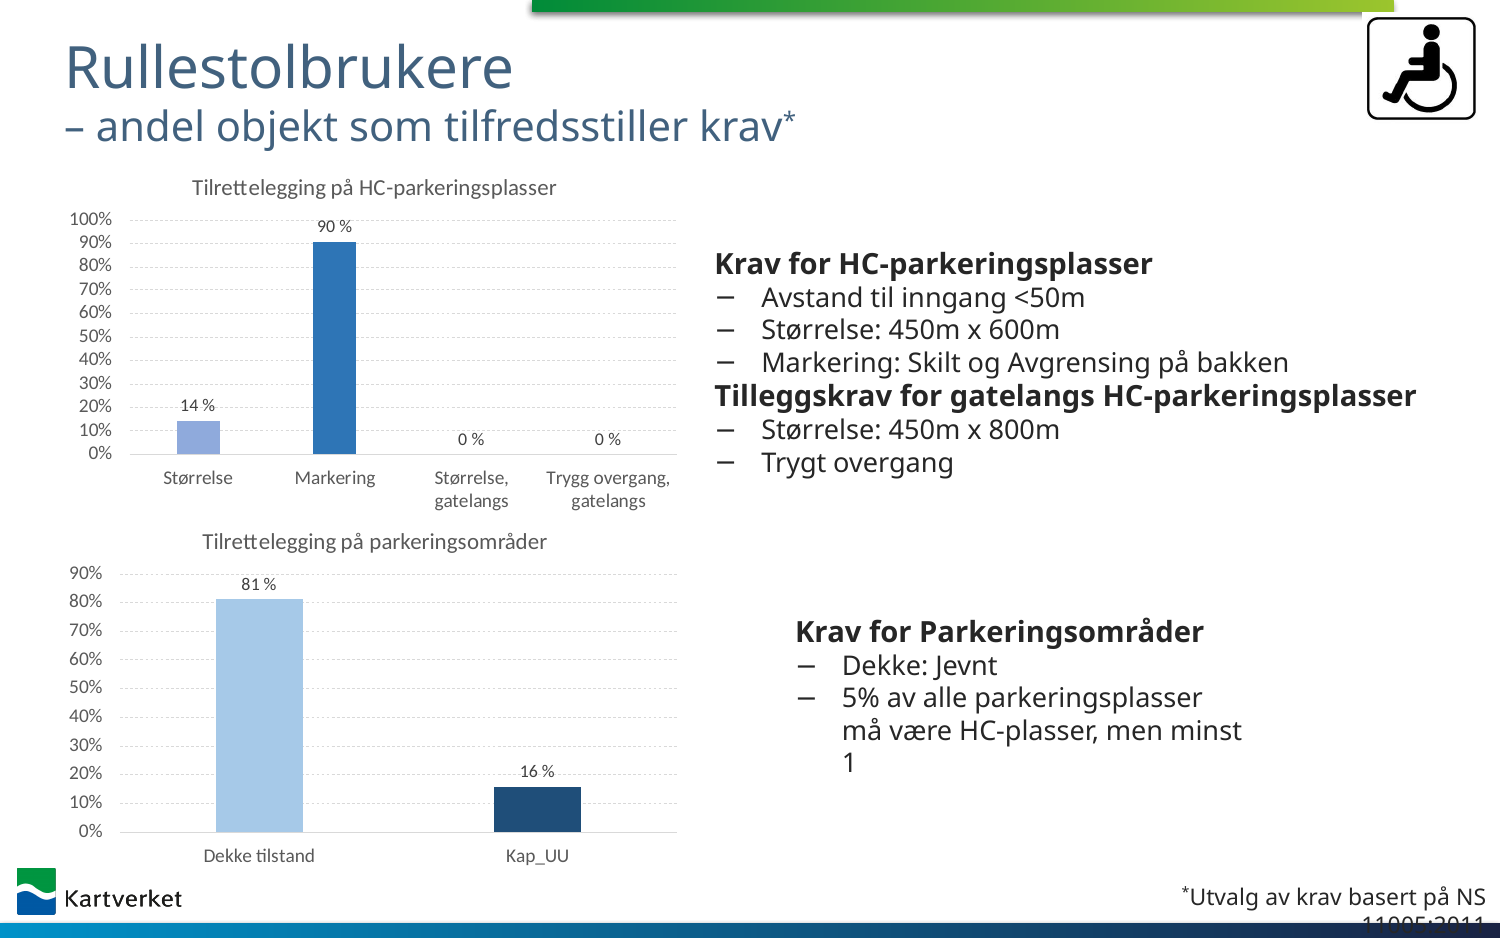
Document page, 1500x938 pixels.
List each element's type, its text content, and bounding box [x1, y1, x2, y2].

picture [62, 520, 688, 874]
picture [62, 166, 688, 519]
text_box Rullestolbrukere – andel objekt som tilfredsstiller krav* [49, 25, 1431, 158]
text_box Krav for HC-parkeringsplasser Avstand til inngang <50m Størrelse: 450m x 600m Markering: Skilt og Avgrensing på bakken Tilleggskrav for gatelangs HC-parkeringsplasser Størrelse: 450m x 800m Trygt overgang [699, 237, 1433, 485]
picture [1362, 12, 1481, 126]
text_box Krav for Parkeringsområder Dekke: Jevnt 5% av alle parkeringsplasser må være HC-plasser, men minst 1 [780, 605, 1261, 786]
text_box *Utvalg av krav basert på NS 11005:2011 [1068, 873, 1500, 938]
